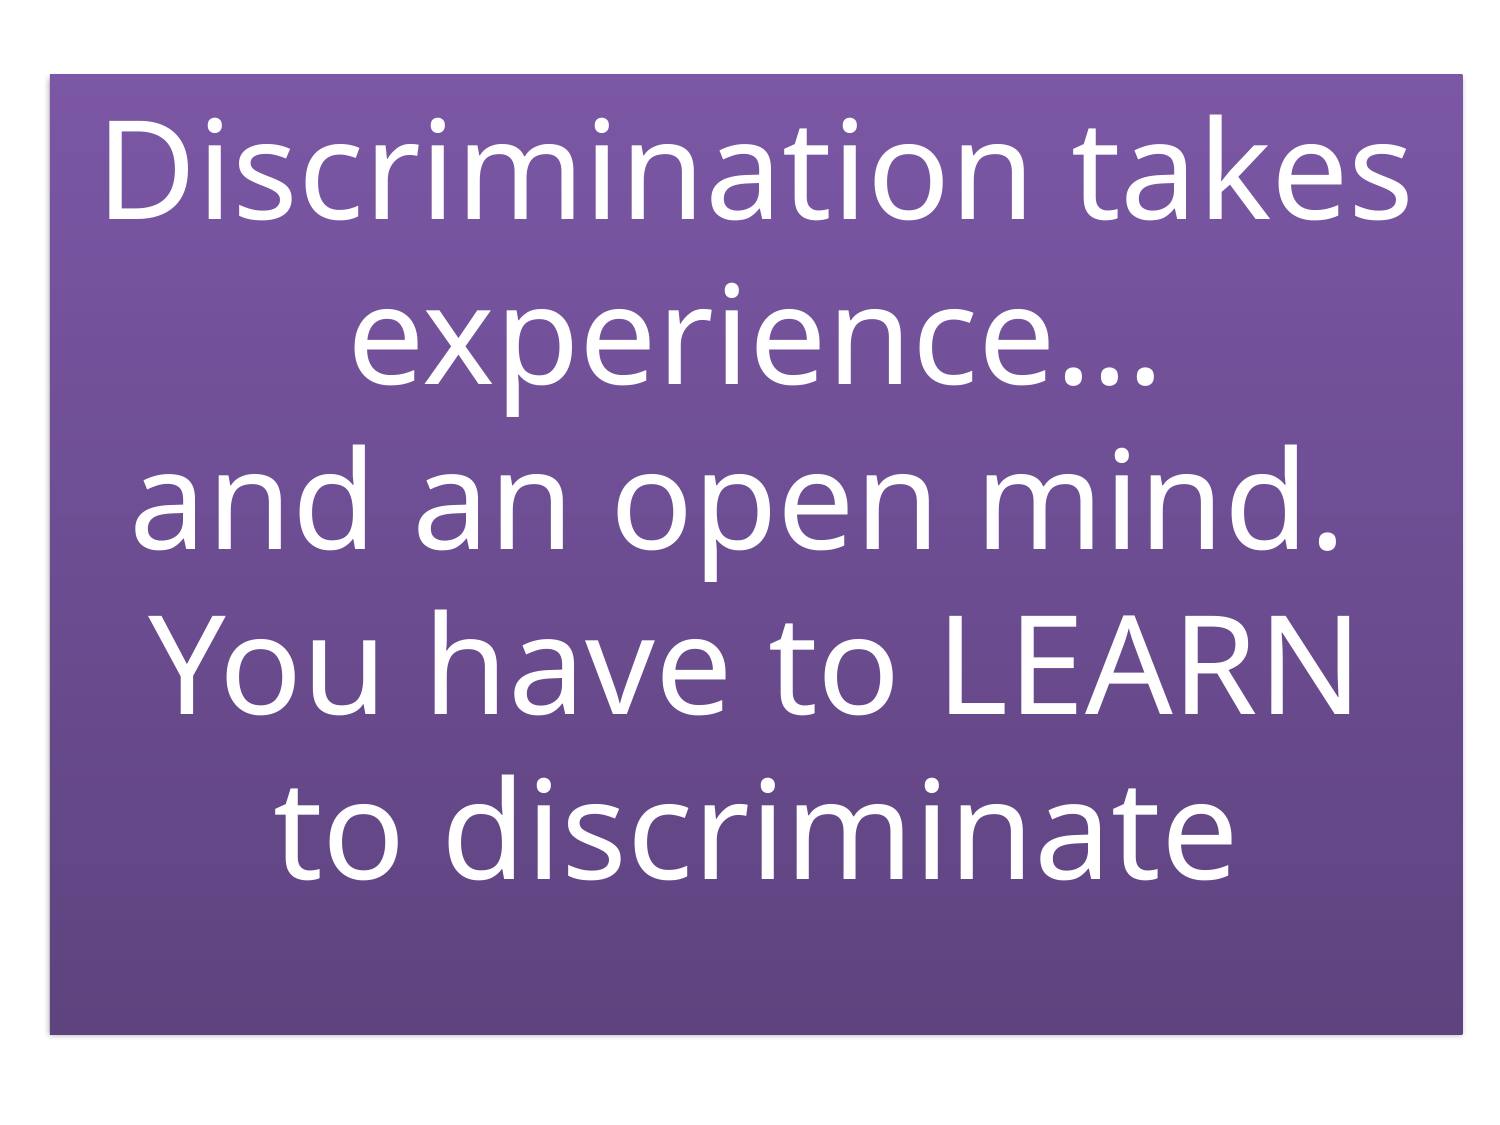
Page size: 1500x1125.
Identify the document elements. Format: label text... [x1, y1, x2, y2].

text_box Discrimination takes experience… and an open mind. You have to LEARN to discriminate [49, 74, 1463, 1035]
